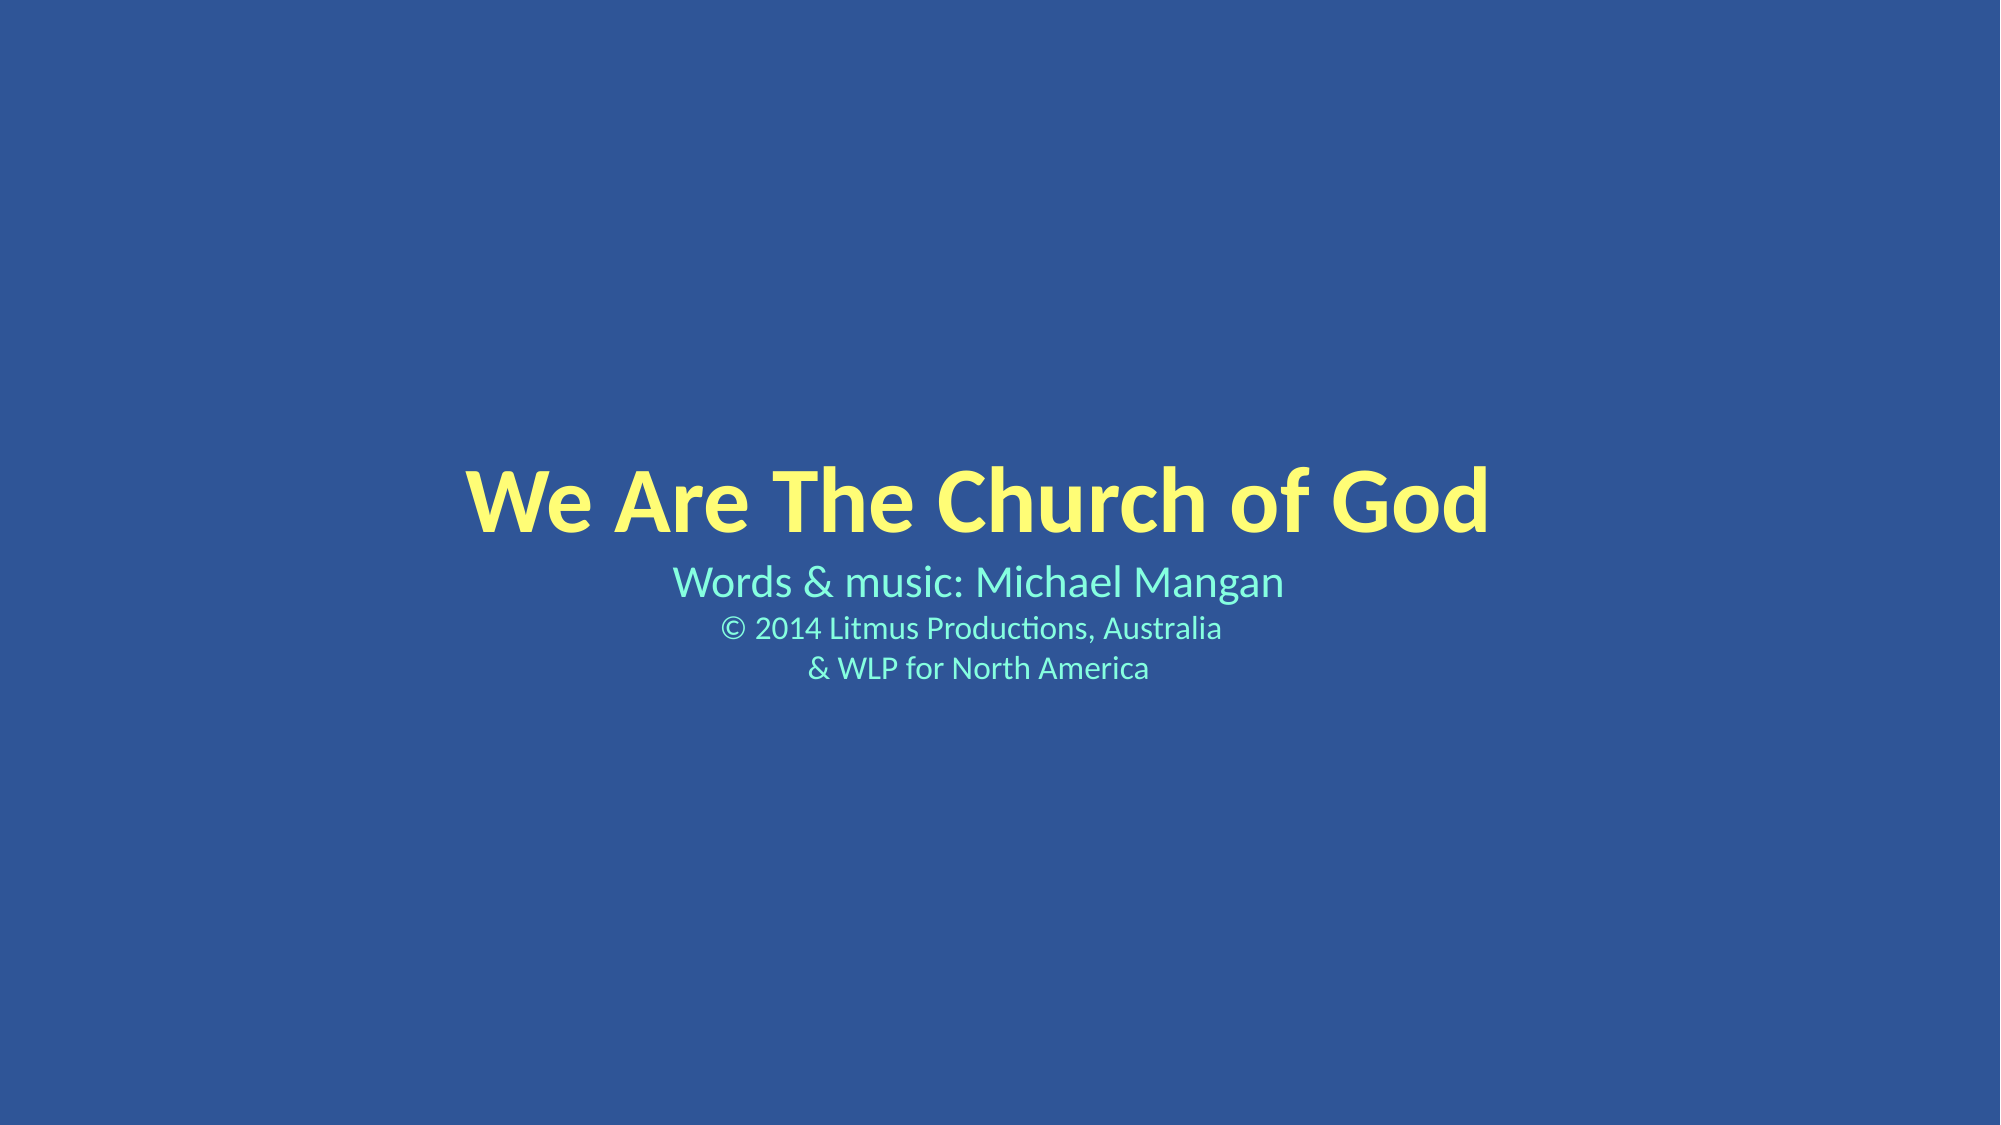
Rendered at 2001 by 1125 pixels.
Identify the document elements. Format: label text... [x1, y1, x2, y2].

text_box We Are The Church of God Words & music: Michael Mangan © 2014 Litmus Productions, Australia & WLP for North America [291, 403, 1667, 722]
